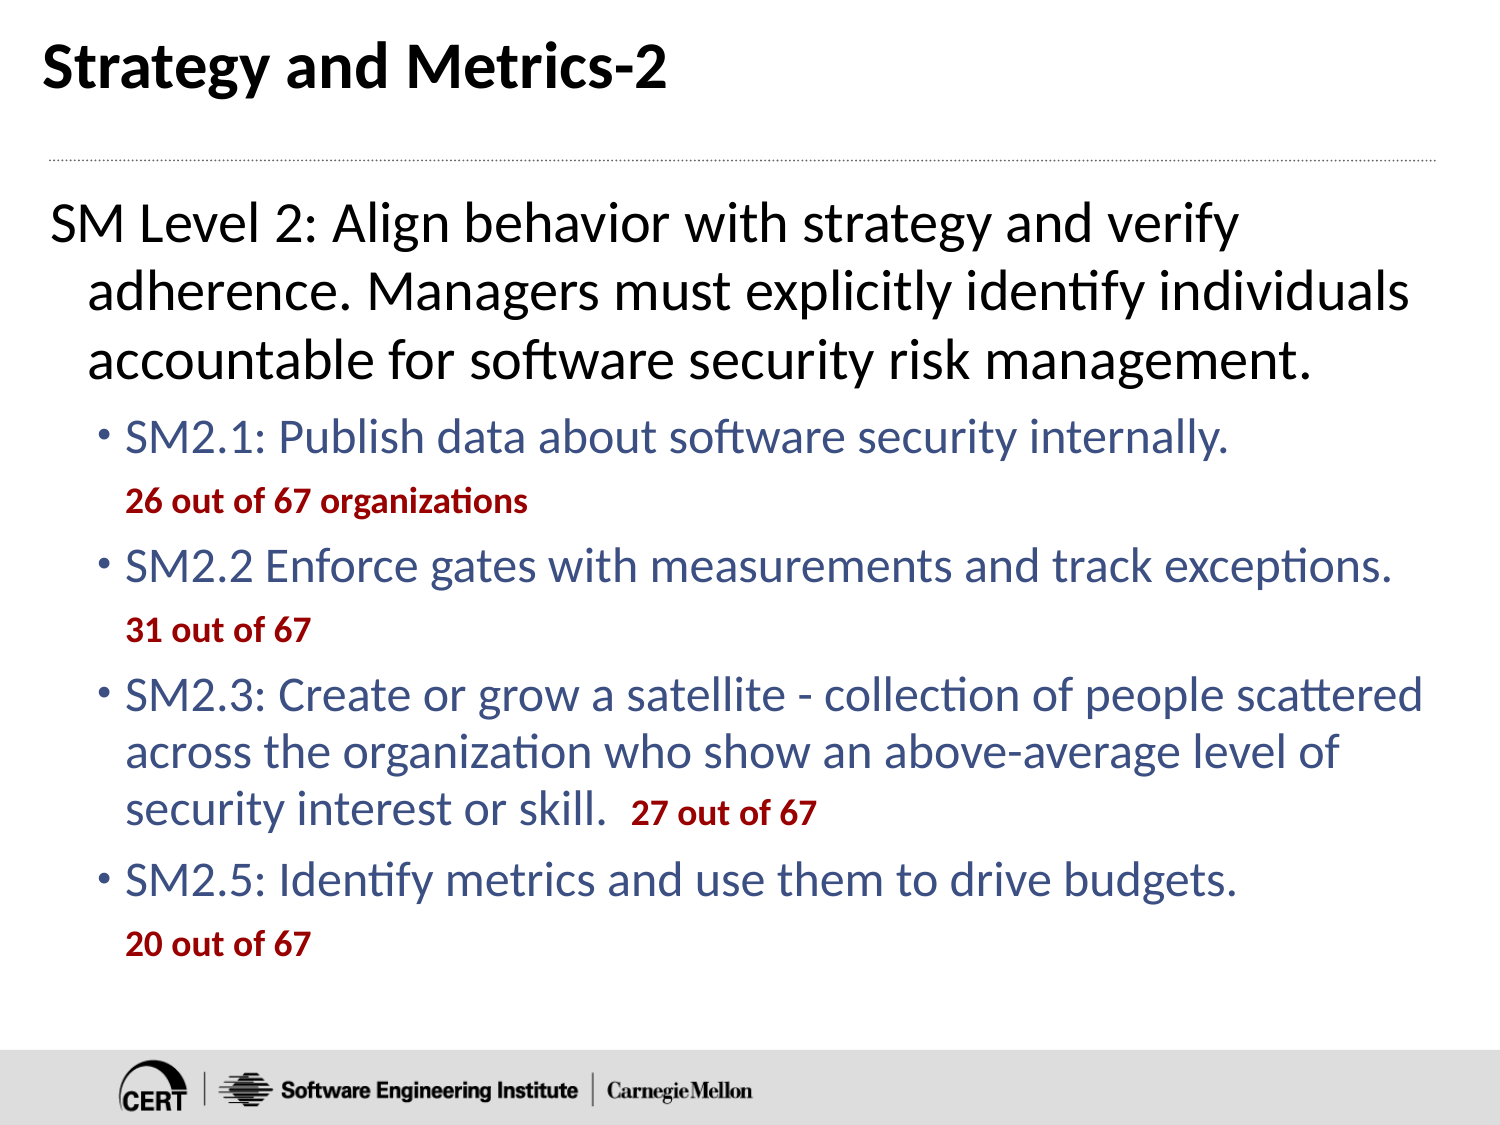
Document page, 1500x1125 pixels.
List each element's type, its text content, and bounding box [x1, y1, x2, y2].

title Strategy and Metrics-2 [42, 37, 1434, 155]
picture [102, 1056, 765, 1117]
list SM Level 2: Align behavior with strategy and verify adherence. Managers must explicitly identify individuals accountable for software security risk management. SM2.1: Publish data about software security internally. 26 out of 67 organizations SM2.2 Enforce gates with measurements and track exceptions. 31 out of 67 SM2.3: Create or grow a satellite - collection of people scattered across the organization who show an above-average level of security interest or skill. 27 out of 67 SM2.5: Identify metrics and use them to drive budgets. 20 out of 67 [49, 187, 1438, 1001]
